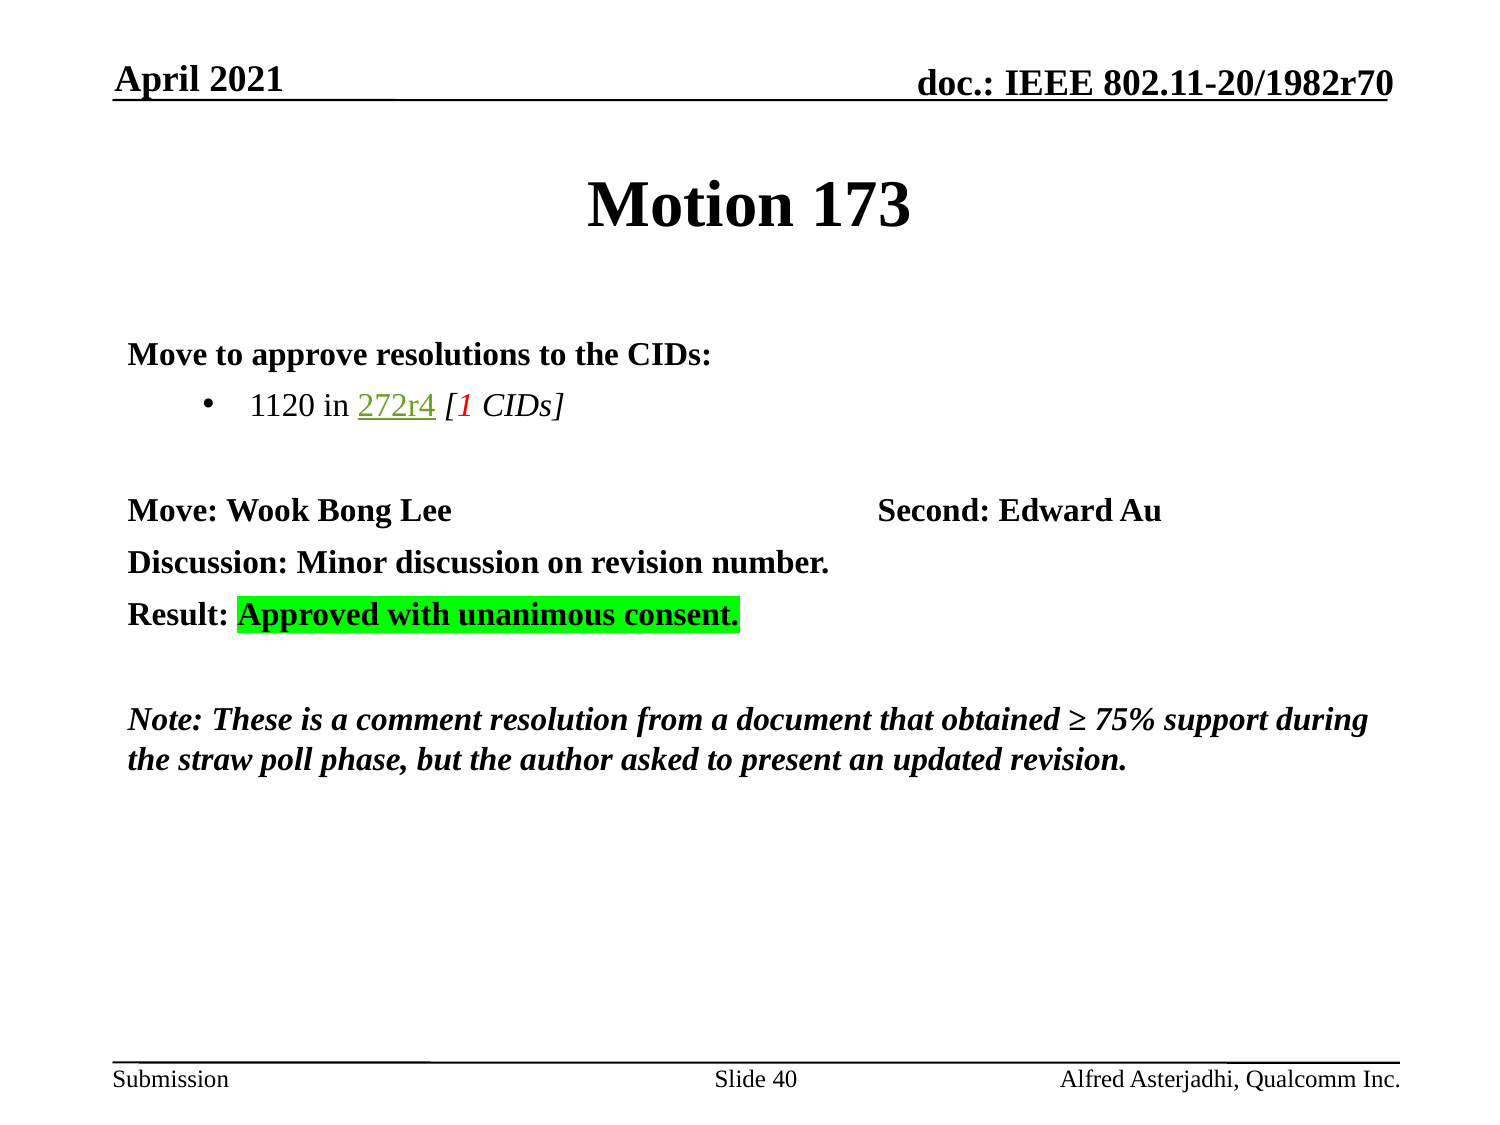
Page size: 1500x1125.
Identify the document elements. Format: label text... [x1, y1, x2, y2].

title Motion 173 [112, 112, 1388, 288]
footer Alfred Asterjadhi, Qualcomm Inc. [878, 1061, 1402, 1093]
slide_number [114, 54, 423, 100]
slide_number Slide 40 [712, 1061, 800, 1123]
list Move to approve resolutions to the CIDs: 1120 in 272r4 [1 CIDs] Move: Wook Bong Lee Second: Edward Au Discussion: Minor discussion on revision number. Result: Approved with unanimous consent. Note: These is a comment resolution from a document that obtained ≥ 75% support during the straw poll phase, but the author asked to present an updated revision. [112, 324, 1388, 1000]
